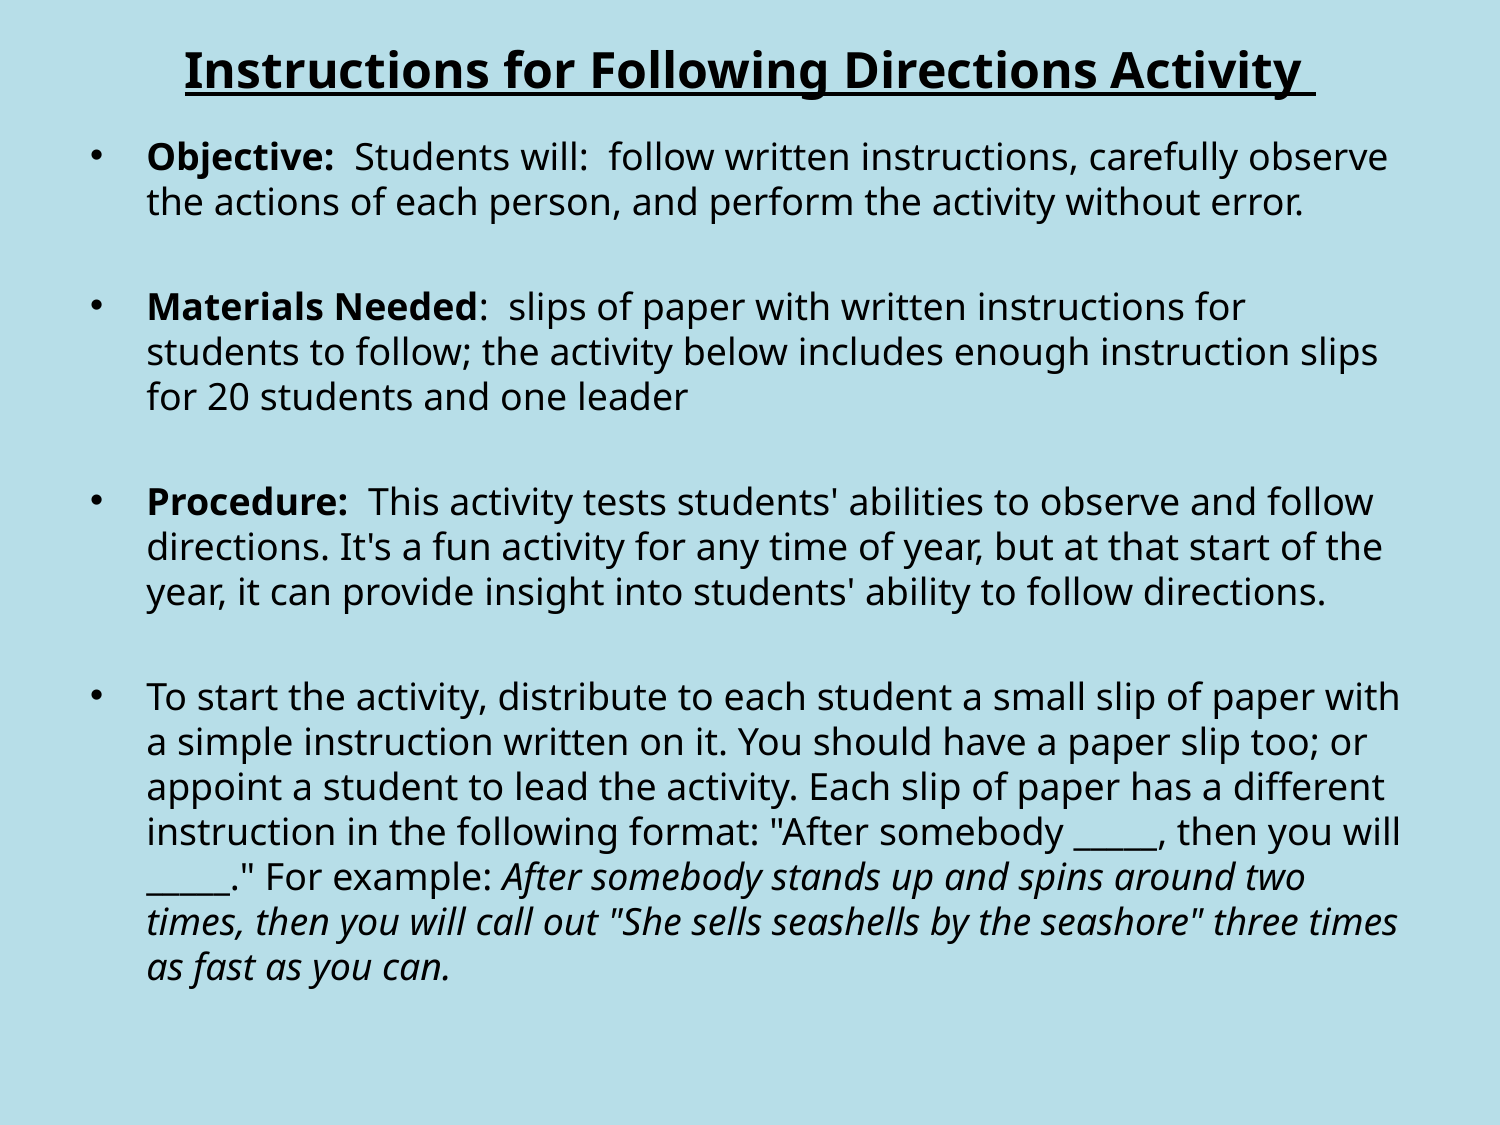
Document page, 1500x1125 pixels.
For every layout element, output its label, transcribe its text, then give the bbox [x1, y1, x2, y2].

title Instructions for Following Directions Activity [75, 0, 1425, 125]
list Objective: Students will: follow written instructions, carefully observe the actions of each person, and perform the activity without error. Materials Needed: slips of paper with written instructions for students to follow; the activity below includes enough instruction slips for 20 students and one leader Procedure: This activity tests students' abilities to observe and follow directions. It's a fun activity for any time of year, but at that start of the year, it can provide insight into students' ability to follow directions. To start the activity, distribute to each student a small slip of paper with a simple instruction written on it. You should have a paper slip too; or appoint a student to lead the activity. Each slip of paper has a different instruction in the following format: "After somebody _____, then you will _____." For example: After somebody stands up and spins around two times, then you will call out "She sells seashells by the seashore" three times as fast as you can. [75, 125, 1425, 1125]
